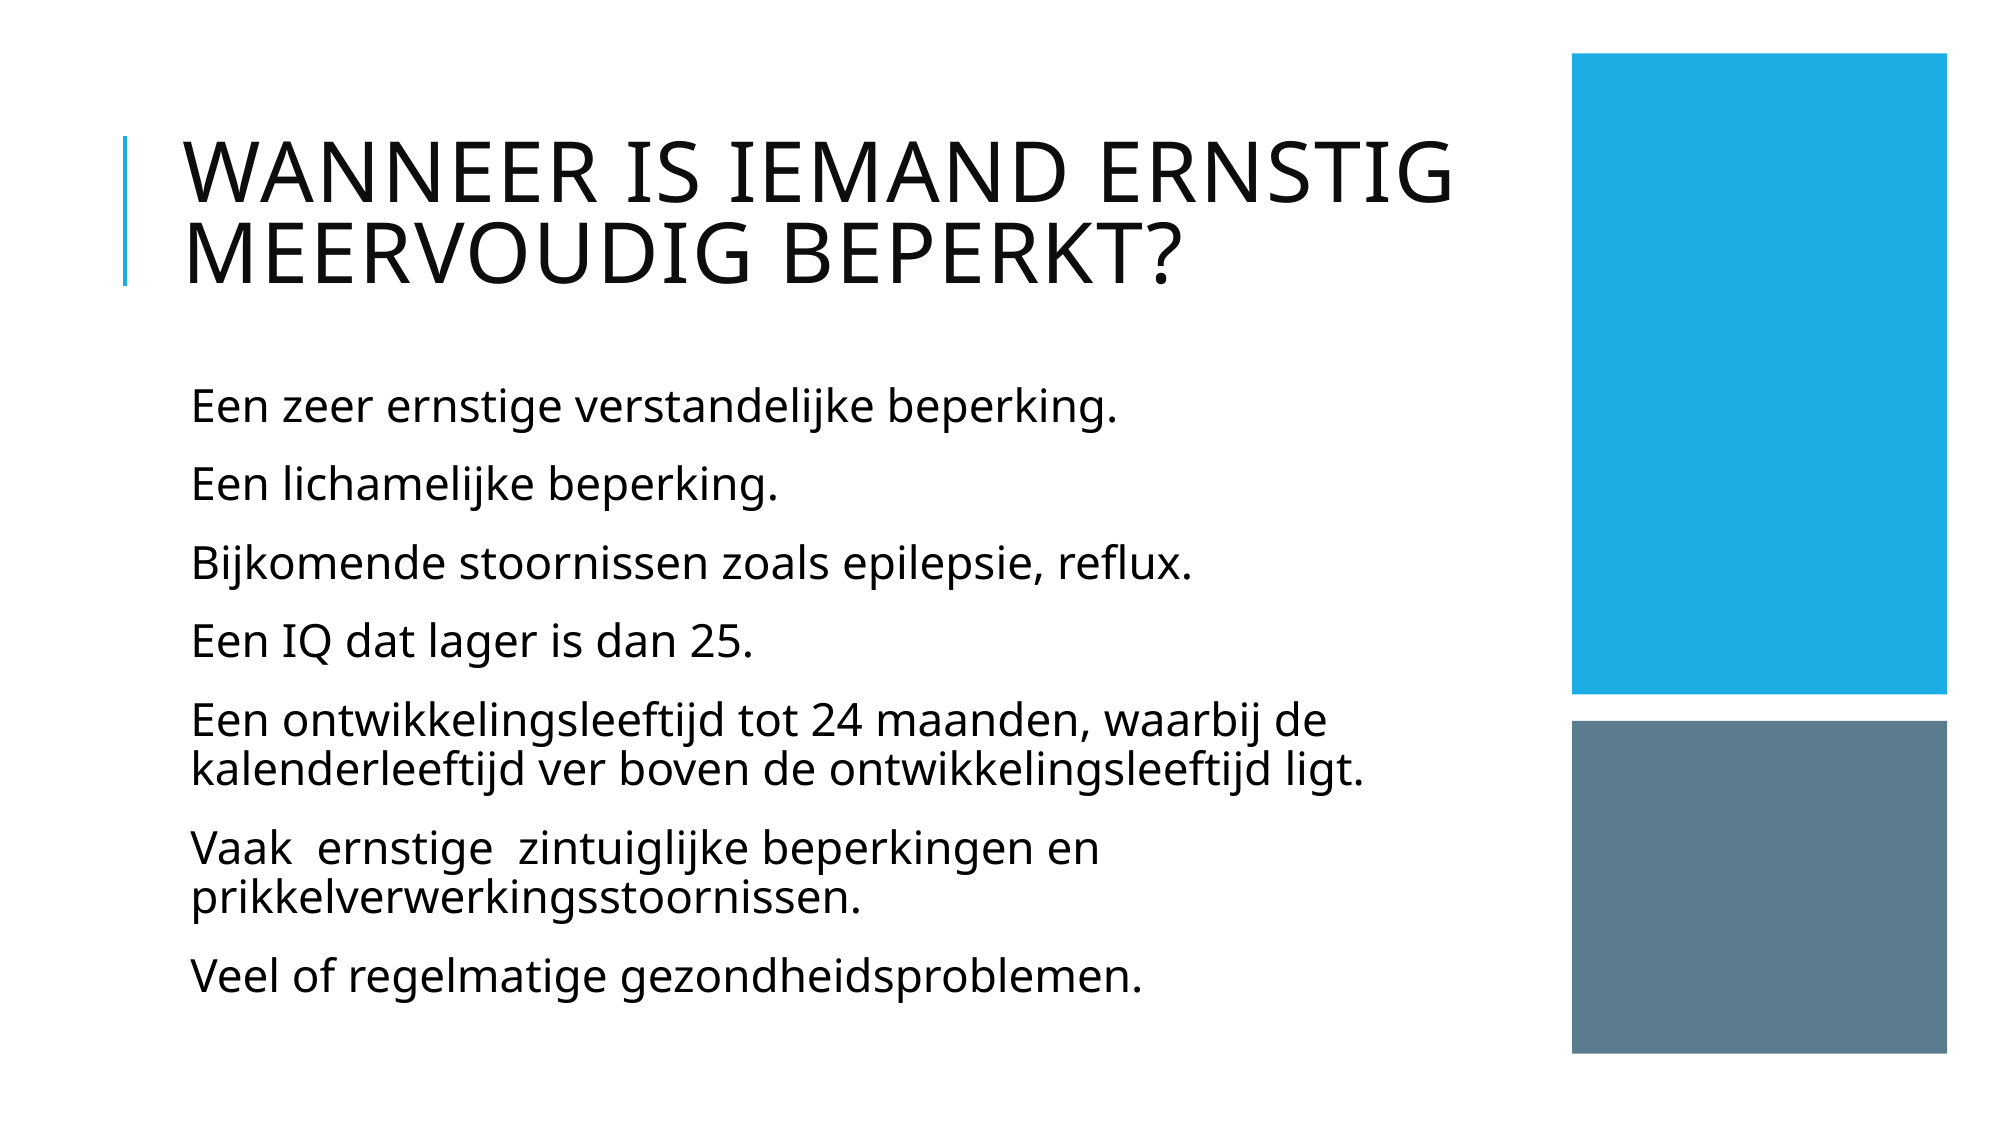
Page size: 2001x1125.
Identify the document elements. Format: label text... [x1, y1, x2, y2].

title Wanneer is iemand ernstig meervoudig beperkt? [168, 96, 1484, 342]
text_box [1571, 720, 1948, 1055]
text_box [1571, 52, 1948, 696]
list Een zeer ernstige verstandelijke beperking. Een lichamelijke beperking. Bijkomende stoornissen zoals epilepsie, reflux. Een IQ dat lager is dan 25. Een ontwikkelingsleeftijd tot 24 maanden, waarbij de kalenderleeftijd ver boven de ontwikkelingsleeftijd ligt. Vaak ernstige zintuiglijke beperkingen en prikkelverwerkingsstoornissen. Veel of regelmatige gezondheidsproblemen. [168, 375, 1484, 1035]
